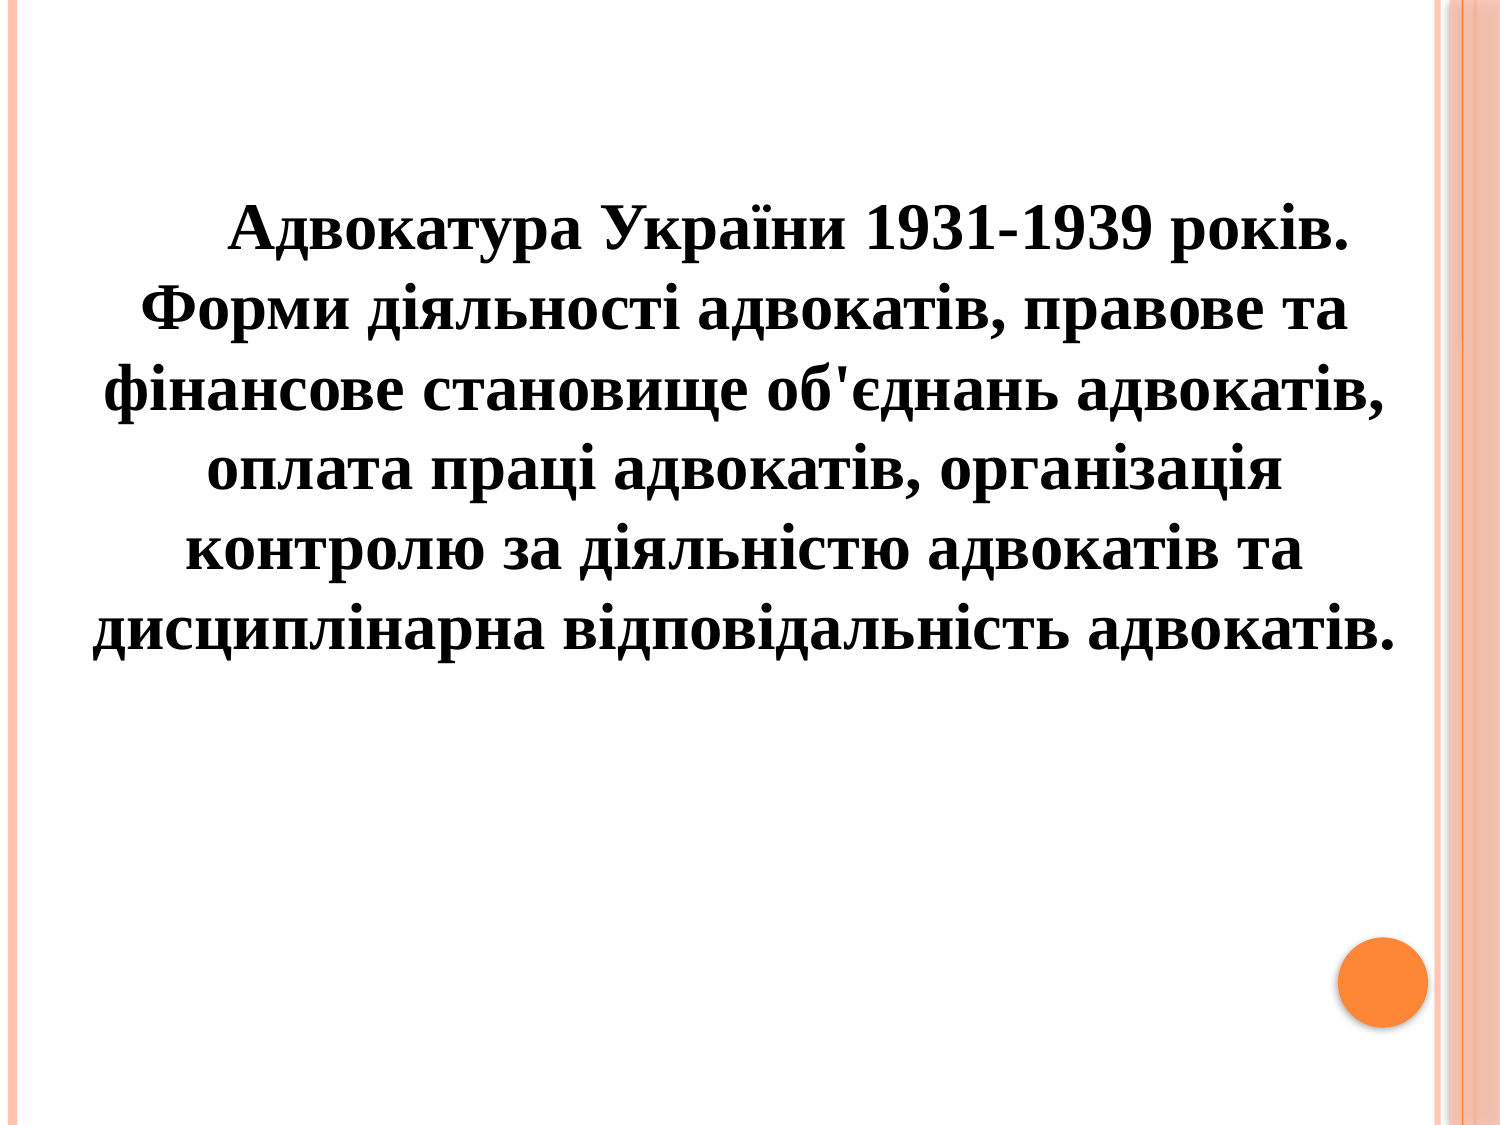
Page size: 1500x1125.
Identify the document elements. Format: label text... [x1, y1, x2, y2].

list Адвокатура України 1931-1939 років. Форми діяльності адвокатів, правове та фінансове становище об'єднань адвокатів, оплата праці адвокатів, організація контролю за діяльністю адвокатів та дисциплінарна відповідальність адвокатів. [70, 175, 1421, 727]
